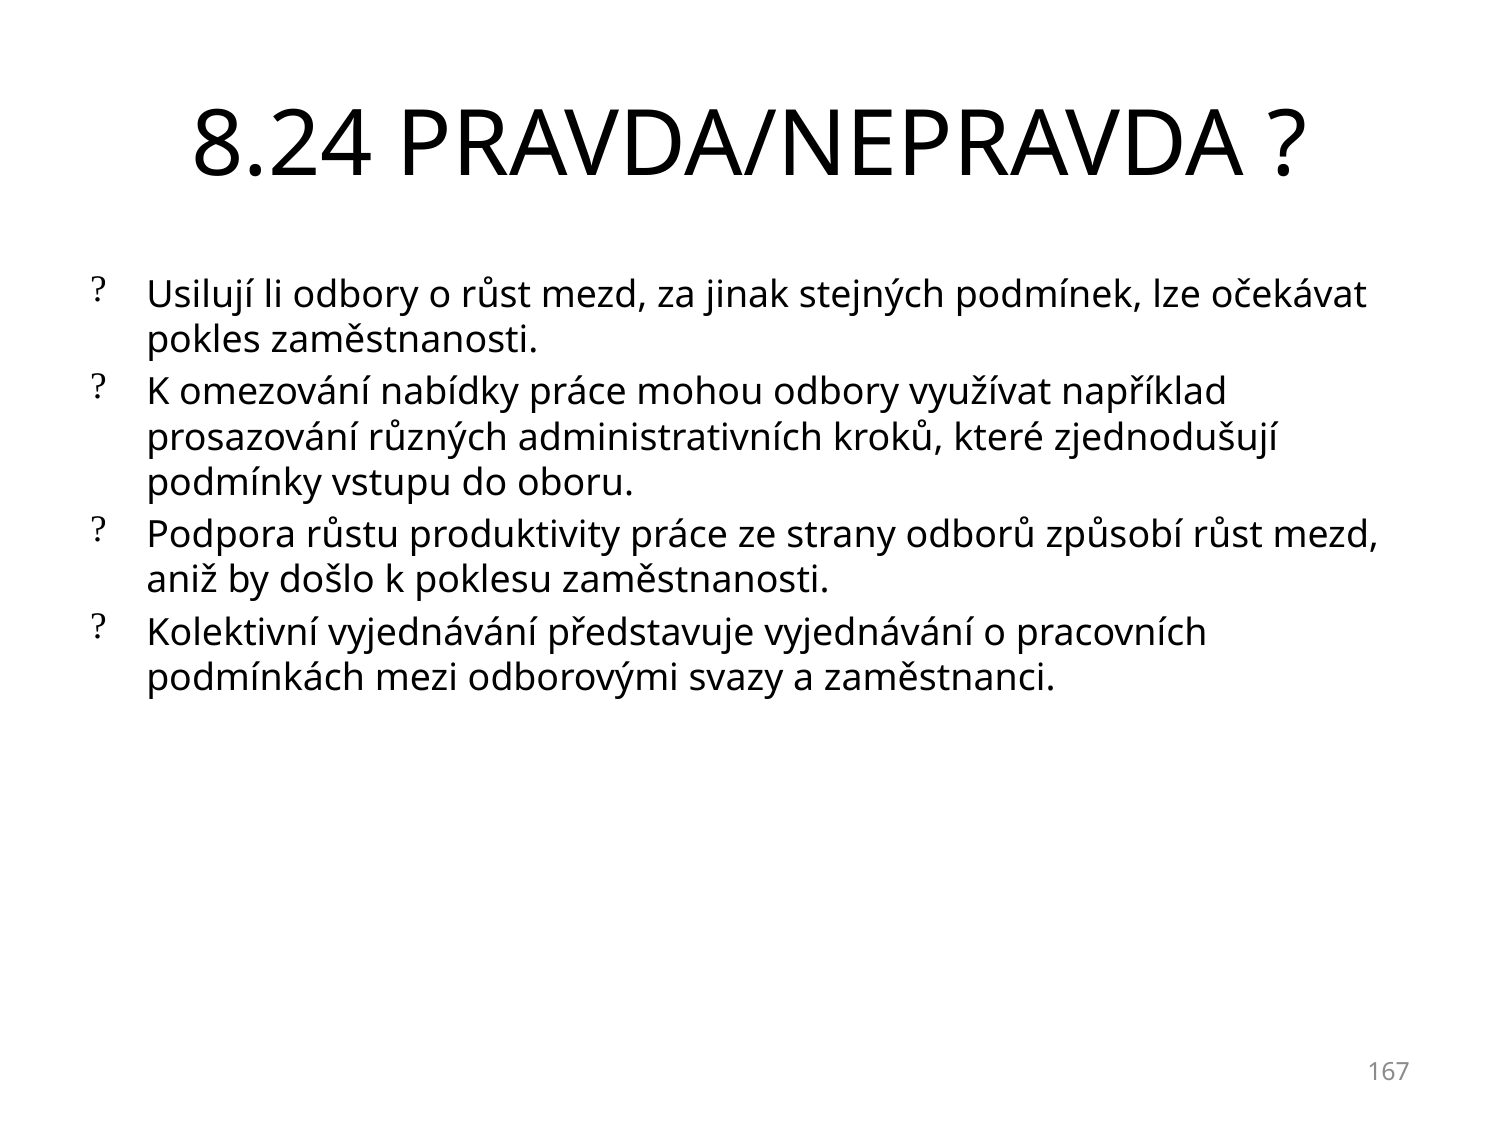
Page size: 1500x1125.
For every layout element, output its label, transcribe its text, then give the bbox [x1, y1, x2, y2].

title 8.24 PRAVDA/NEPRAVDA ? [75, 45, 1425, 233]
slide_number 167 [1074, 1042, 1425, 1103]
list Usilují li odbory o růst mezd, za jinak stejných podmínek, lze očekávat pokles zaměstnanosti. K omezování nabídky práce mohou odbory využívat například prosazování různých administrativních kroků, které zjednodušují podmínky vstupu do oboru. Podpora růstu produktivity práce ze strany odborů způsobí růst mezd, aniž by došlo k poklesu zaměstnanosti. Kolektivní vyjednávání představuje vyjednávání o pracovních podmínkách mezi odborovými svazy a zaměstnanci. [75, 262, 1425, 1005]
